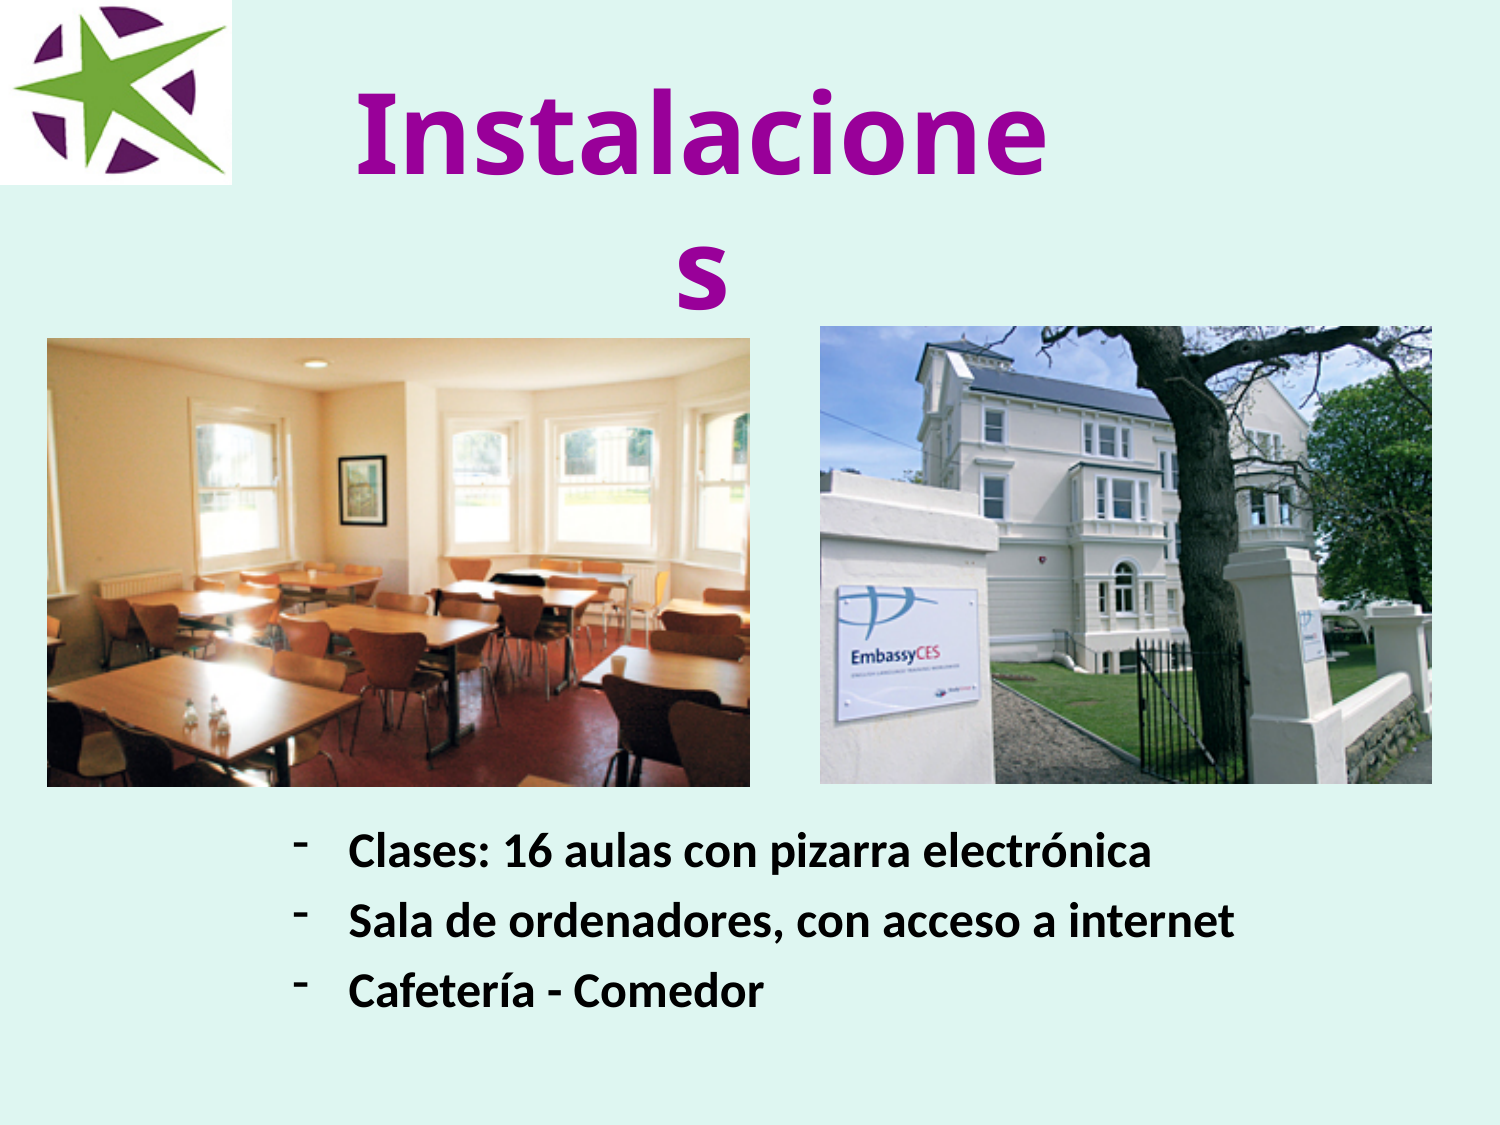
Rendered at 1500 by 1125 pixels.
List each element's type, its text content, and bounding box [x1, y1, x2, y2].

picture [820, 325, 1432, 785]
picture [0, 0, 232, 185]
text_box Clases: 16 aulas con pizarra electrónica Sala de ordenadores, con acceso a internet Cafetería - Comedor [277, 810, 1341, 1071]
picture [46, 337, 751, 788]
text_box Instalaciones [324, 54, 1081, 340]
